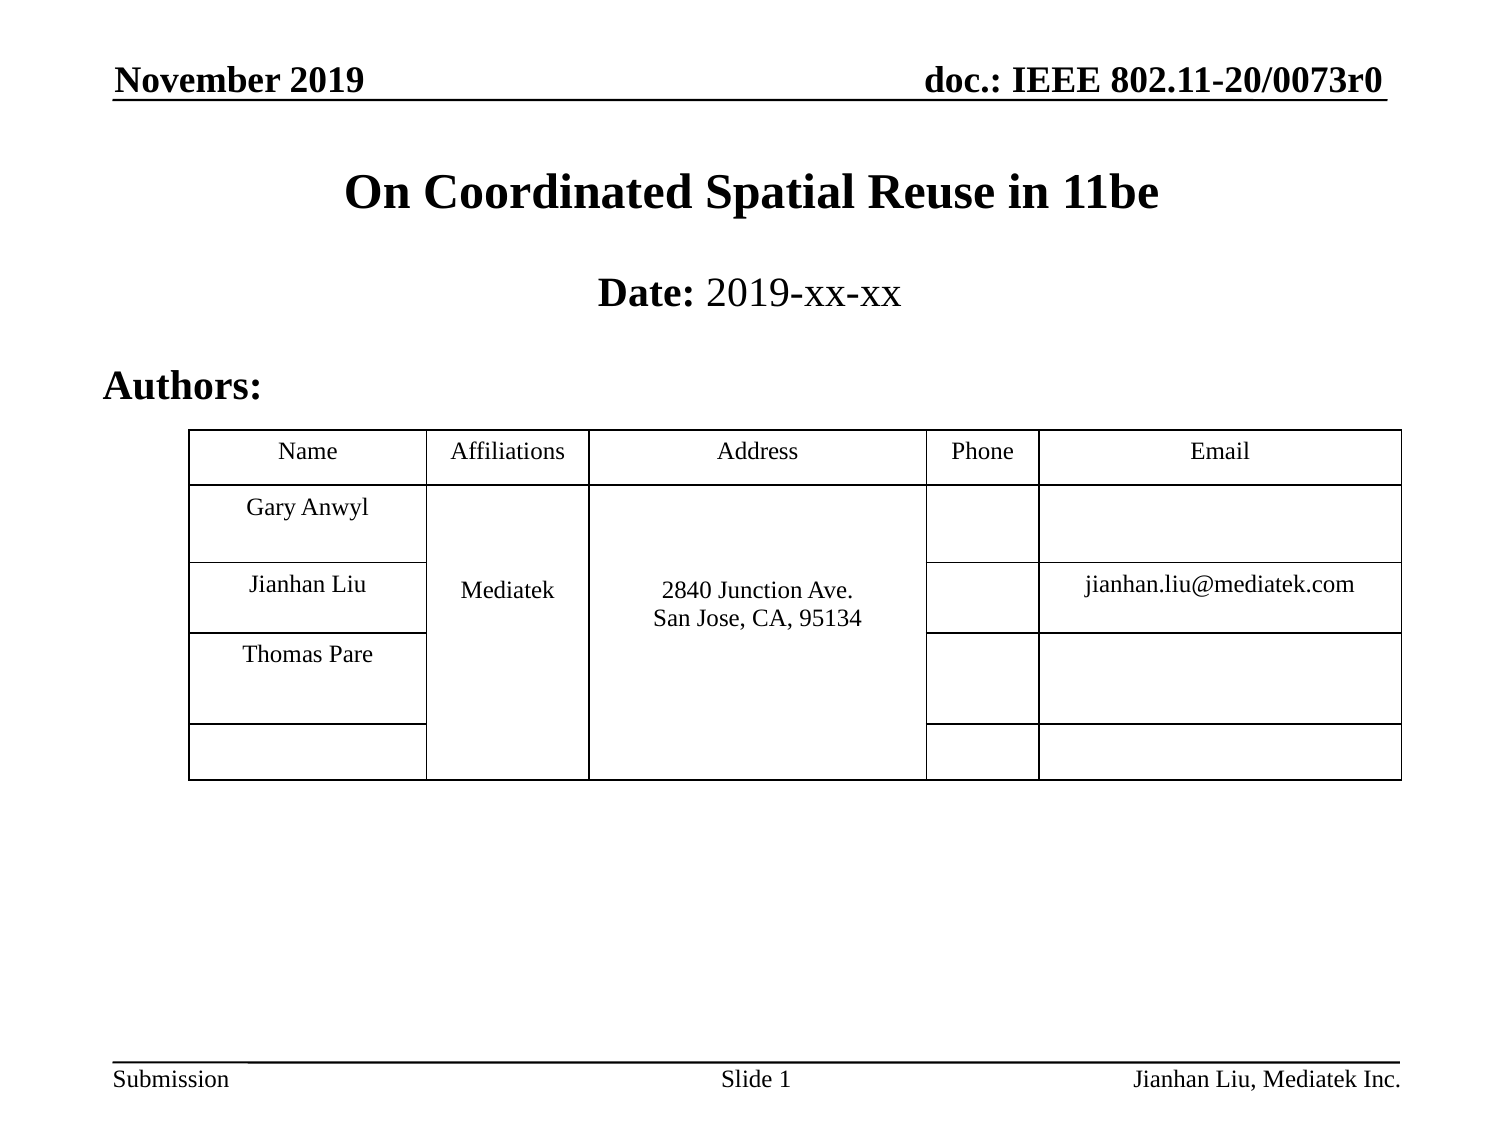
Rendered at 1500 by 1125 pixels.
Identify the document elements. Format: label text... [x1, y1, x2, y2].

table_cell [1040, 725, 1401, 779]
table_cell [927, 725, 1038, 779]
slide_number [114, 54, 374, 101]
table_cell [1040, 486, 1401, 562]
title On Coordinated Spatial Reuse in 11be [114, 138, 1390, 240]
table_cell 2840 Junction Ave. San Jose, CA, 95134 [590, 486, 926, 779]
footer Jianhan Liu, Mediatek Inc. [1129, 1061, 1402, 1093]
table_cell Gary Anwyl [190, 486, 426, 562]
table_cell jianhan.liu@mediatek.com [1040, 563, 1401, 632]
table_cell [927, 563, 1038, 632]
table_cell Mediatek [427, 486, 588, 779]
table_header Affiliations [427, 431, 588, 484]
table_cell [927, 486, 1038, 562]
table_cell Jianhan Liu [190, 563, 426, 632]
table_cell [927, 634, 1038, 723]
table_cell [190, 725, 426, 779]
text_box Authors: [87, 349, 325, 413]
table_header Email [1040, 431, 1401, 484]
text_box Date: 2019-xx-xx [112, 257, 1388, 320]
table_cell [1040, 634, 1401, 723]
table_header Phone [927, 431, 1038, 484]
table_header Address [590, 431, 926, 484]
table_header Name [190, 431, 426, 484]
slide_number Slide 1 [720, 1061, 792, 1093]
table_cell Thomas Pare [190, 634, 426, 723]
